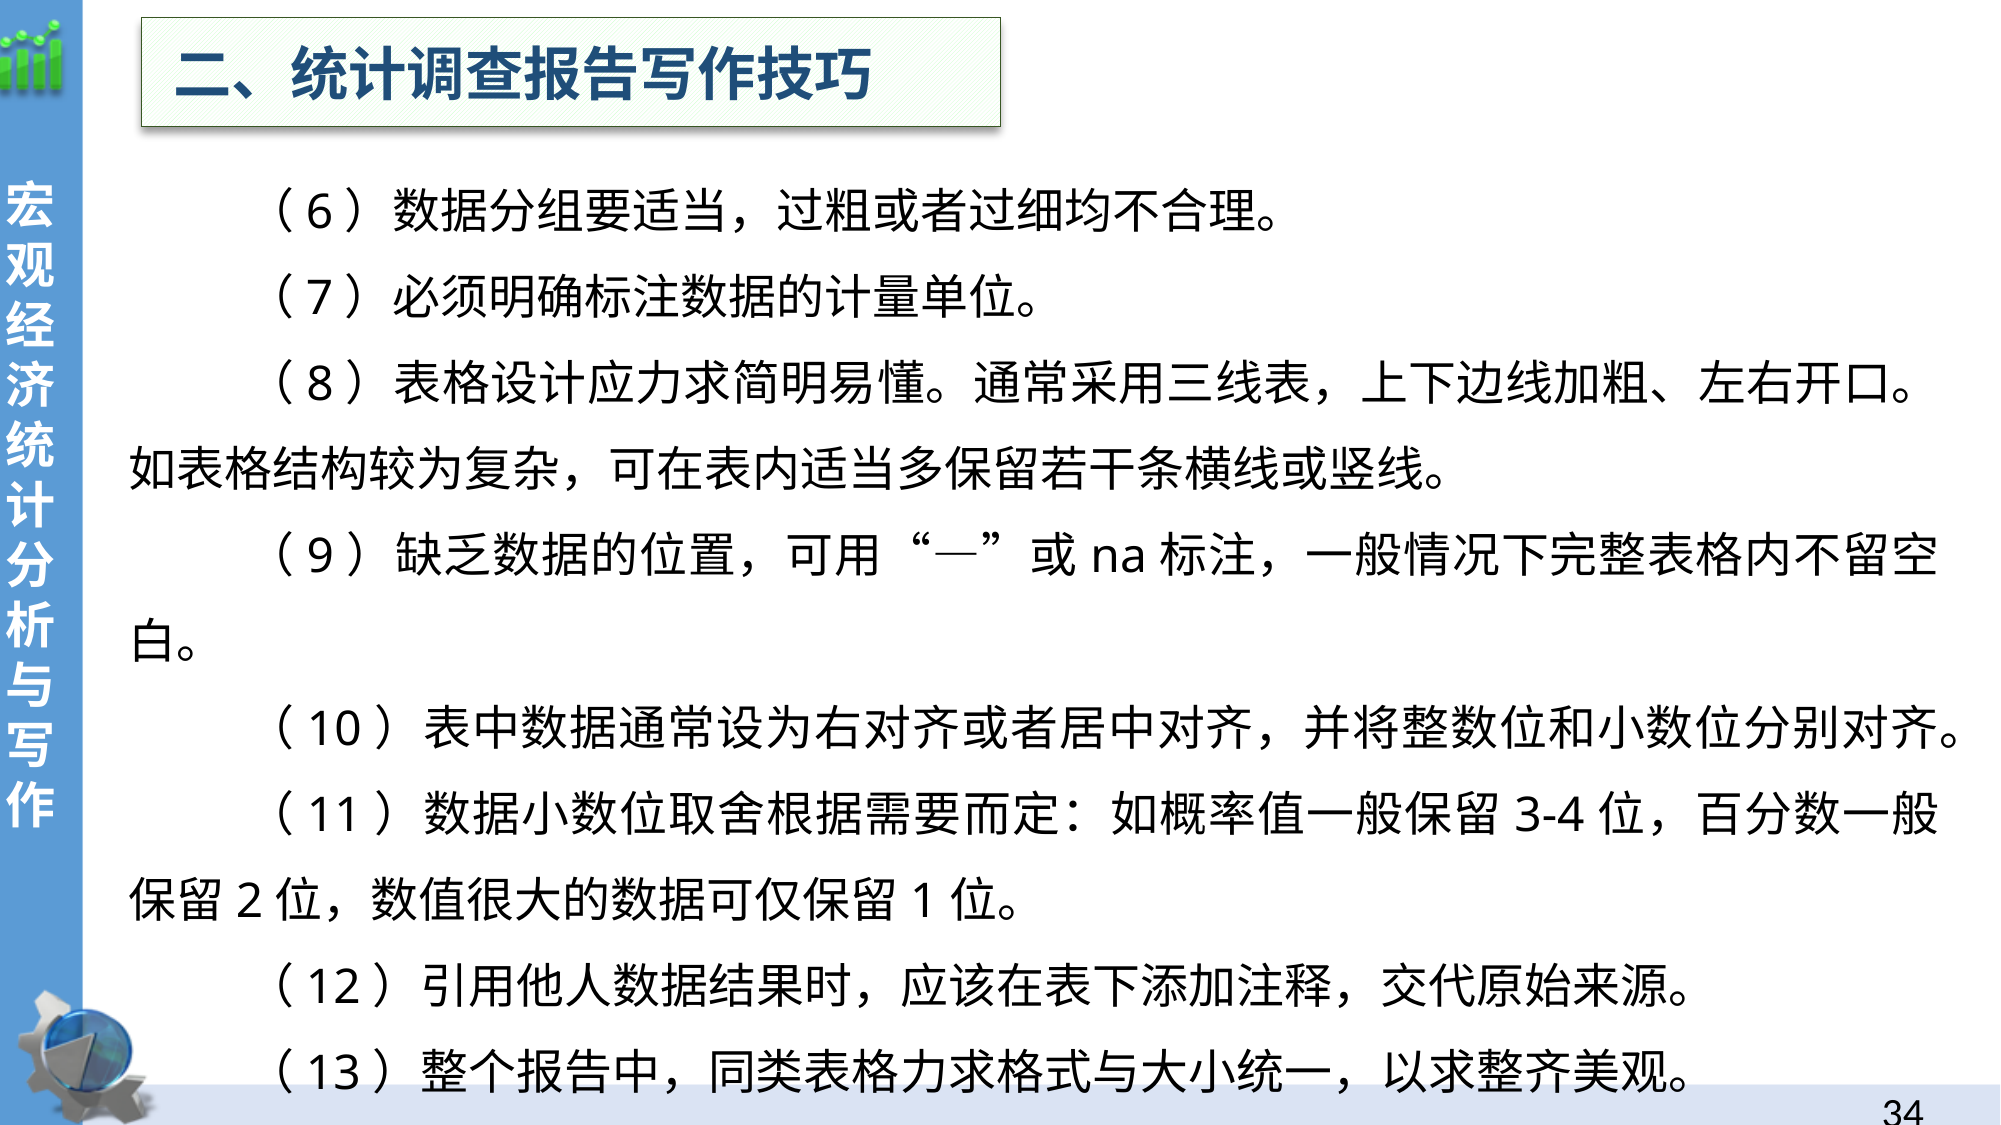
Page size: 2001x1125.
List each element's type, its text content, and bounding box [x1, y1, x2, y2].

text_box （6）数据分组要适当，过粗或者过细均不合理。 （7）必须明确标注数据的计量单位。 （8）表格设计应力求简明易懂。通常采用三线表，上下边线加粗、左右开口。如表格结构较为复杂，可在表内适当多保留若干条横线或竖线。 （9）缺乏数据的位置，可用“—”或na标注，一般情况下完整表格内不留空白。 （10）表中数据通常设为右对齐或者居中对齐，并将整数位和小数位分别对齐。 （11）数据小数位取舍根据需要而定：如概率值一般保留3-4位，百分数一般保留2位，数值很大的数据可仅保留1位。 （12）引用他人数据结果时，应该在表下添加注释，交代原始来源。 （13）整个报告中，同类表格力求格式与大小统一，以求整齐美观。 [113, 144, 1955, 1086]
text_box 33 [1786, 1085, 1940, 1125]
picture [0, 0, 2001, 1125]
text_box 二、统计调查报告写作技巧 [141, 17, 1000, 127]
